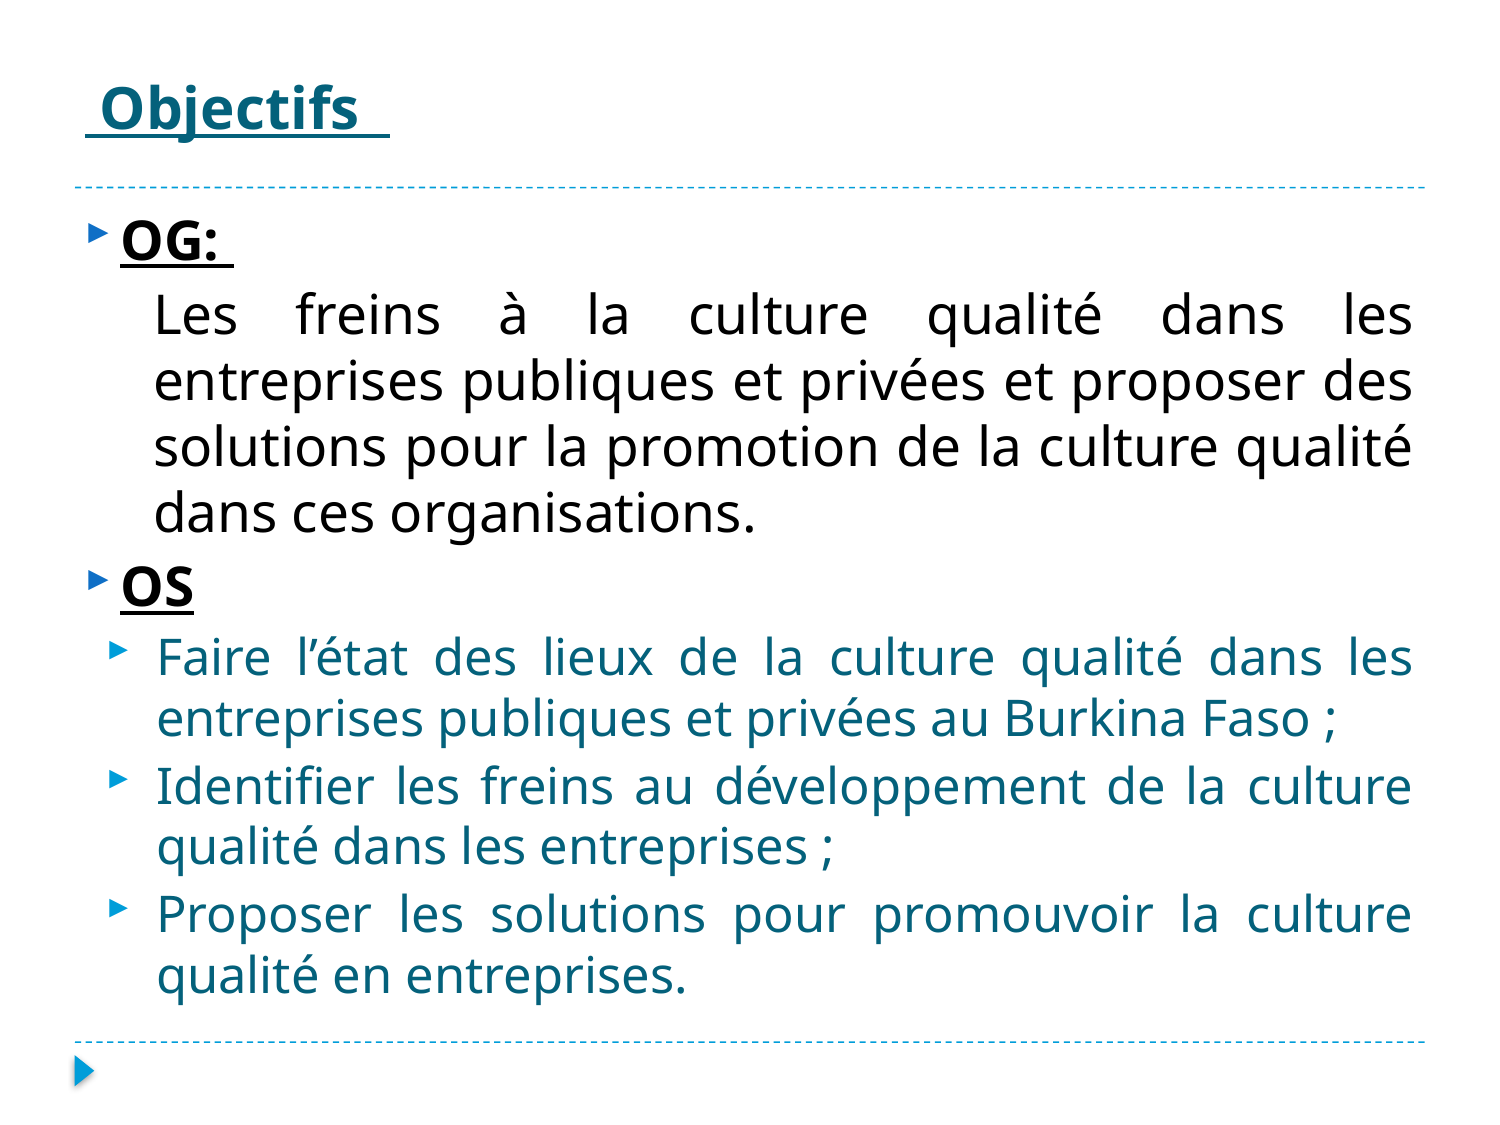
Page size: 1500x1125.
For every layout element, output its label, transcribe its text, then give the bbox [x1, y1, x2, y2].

title Objectifs [75, 24, 1425, 188]
list OG: Les freins à la culture qualité dans les entreprises publiques et privées et proposer des solutions pour la promotion de la culture qualité dans ces organisations. OS Faire l’état des lieux de la culture qualité dans les entreprises publiques et privées au Burkina Faso ; Identifier les freins au développement de la culture qualité dans les entreprises ; Proposer les solutions pour promouvoir la culture qualité en entreprises. [75, 200, 1425, 1010]
